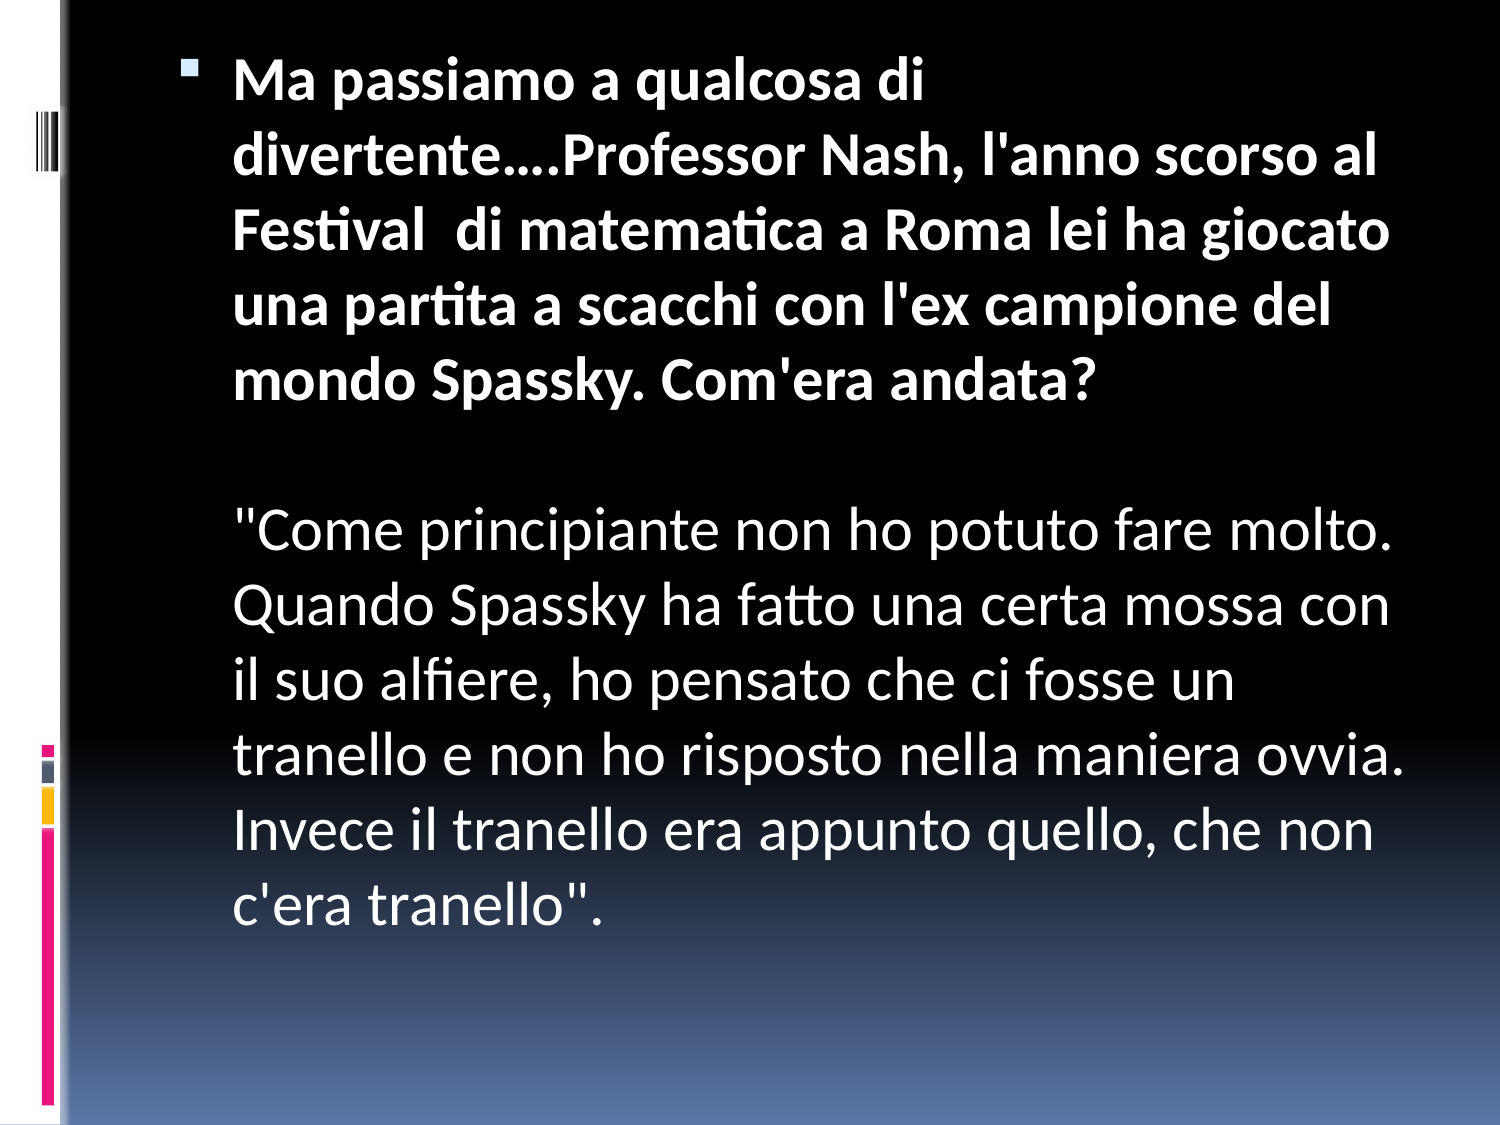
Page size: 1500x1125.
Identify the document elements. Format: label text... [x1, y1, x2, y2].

list Ma passiamo a qualcosa di divertente….Professor Nash, l'anno scorso al Festival di matematica a Roma lei ha giocato una partita a scacchi con l'ex campione del mondo Spassky. Com'era andata? "Come principiante non ho potuto fare molto. Quando Spassky ha fatto una certa mossa con il suo alfiere, ho pensato che ci fosse un tranello e non ho risposto nella maniera ovvia. Invece il tranello era appunto quello, che non c'era tranello". [150, 30, 1425, 1043]
